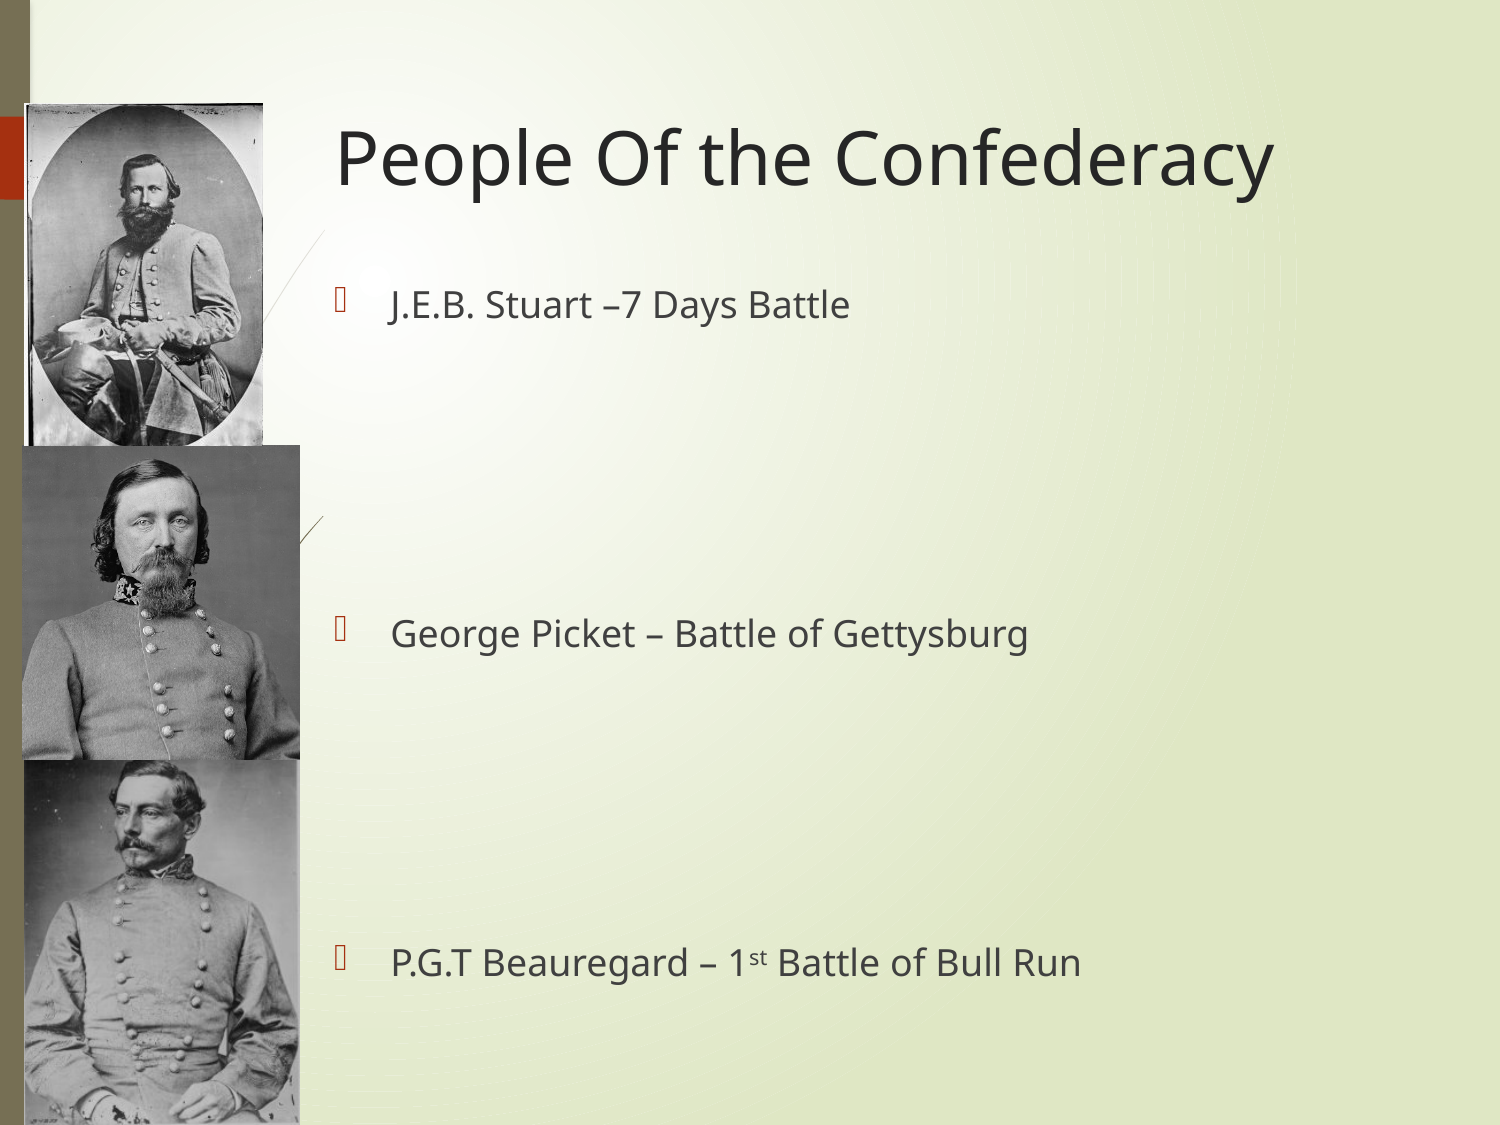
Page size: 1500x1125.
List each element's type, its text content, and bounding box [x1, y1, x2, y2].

title People Of the Confederacy [319, 102, 1400, 207]
list J.E.B. Stuart –7 Days Battle George Picket – Battle of Gettysburg P.G.T Beauregard – 1st Battle of Bull Run [319, 207, 1401, 1125]
picture [22, 103, 301, 1125]
